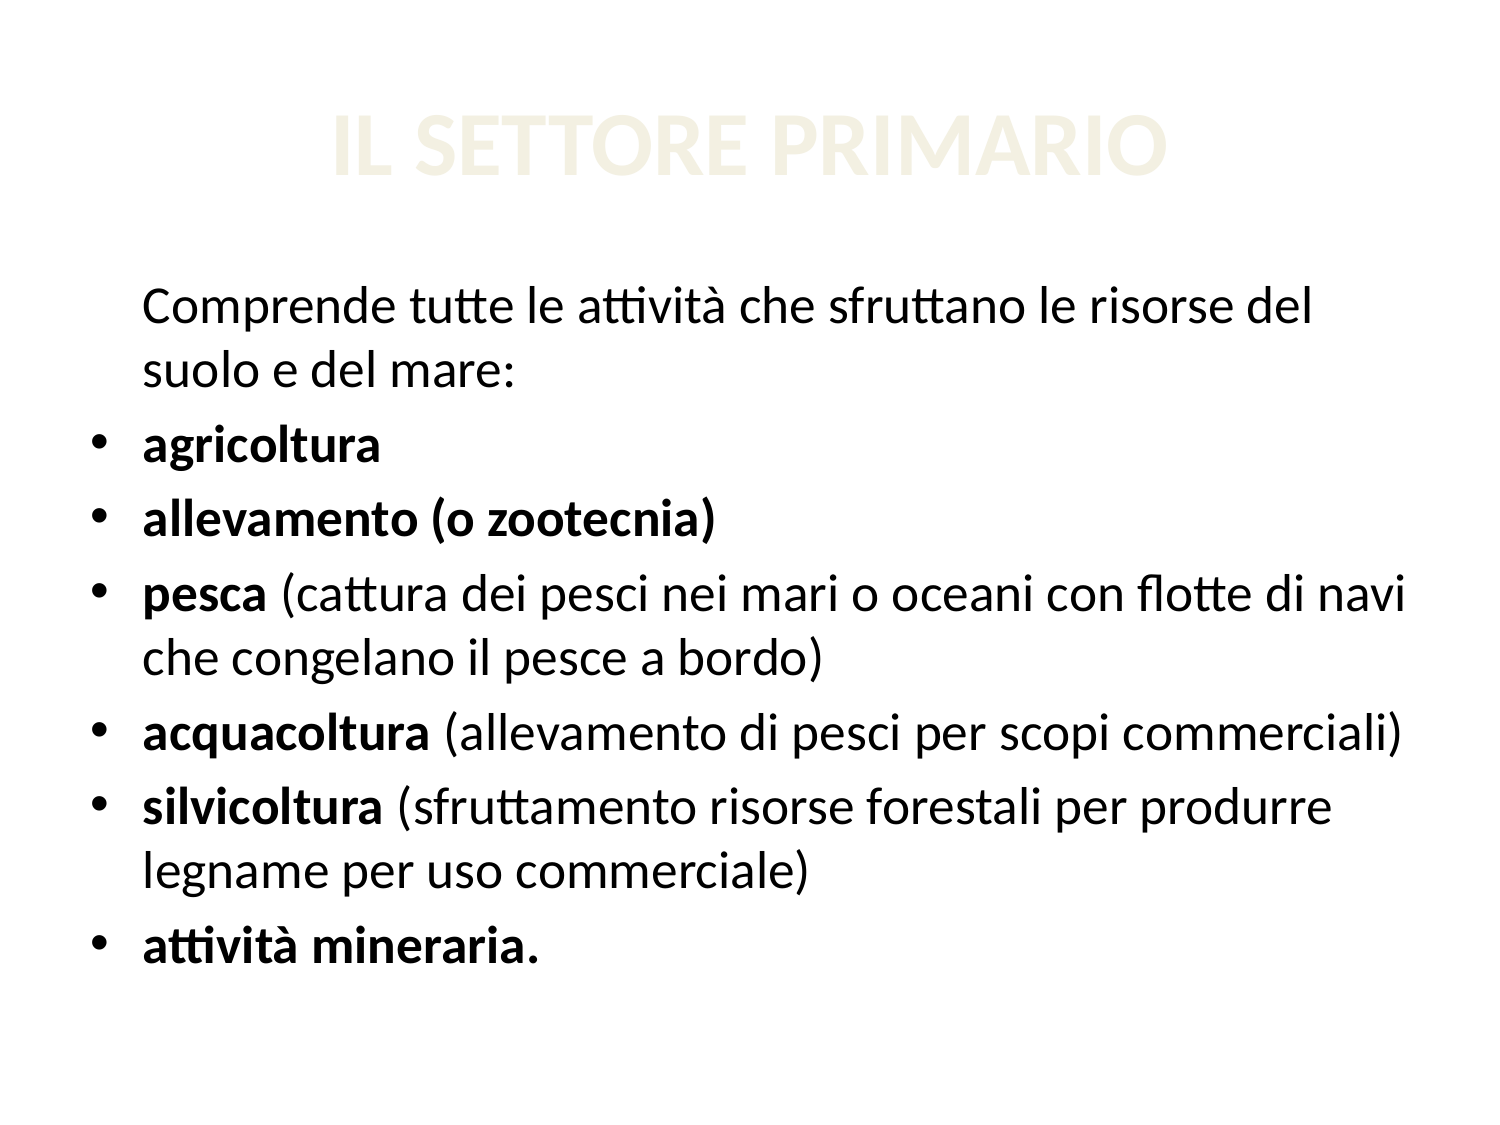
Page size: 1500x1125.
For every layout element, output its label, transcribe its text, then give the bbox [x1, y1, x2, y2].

title IL SETTORE PRIMARIO [75, 45, 1425, 233]
list Comprende tutte le attività che sfruttano le risorse del suolo e del mare: agricoltura allevamento (o zootecnia) pesca (cattura dei pesci nei mari o oceani con flotte di navi che congelano il pesce a bordo) acquacoltura (allevamento di pesci per scopi commerciali) silvicoltura (sfruttamento risorse forestali per produrre legname per uso commerciale) attività mineraria. [75, 262, 1425, 1005]
